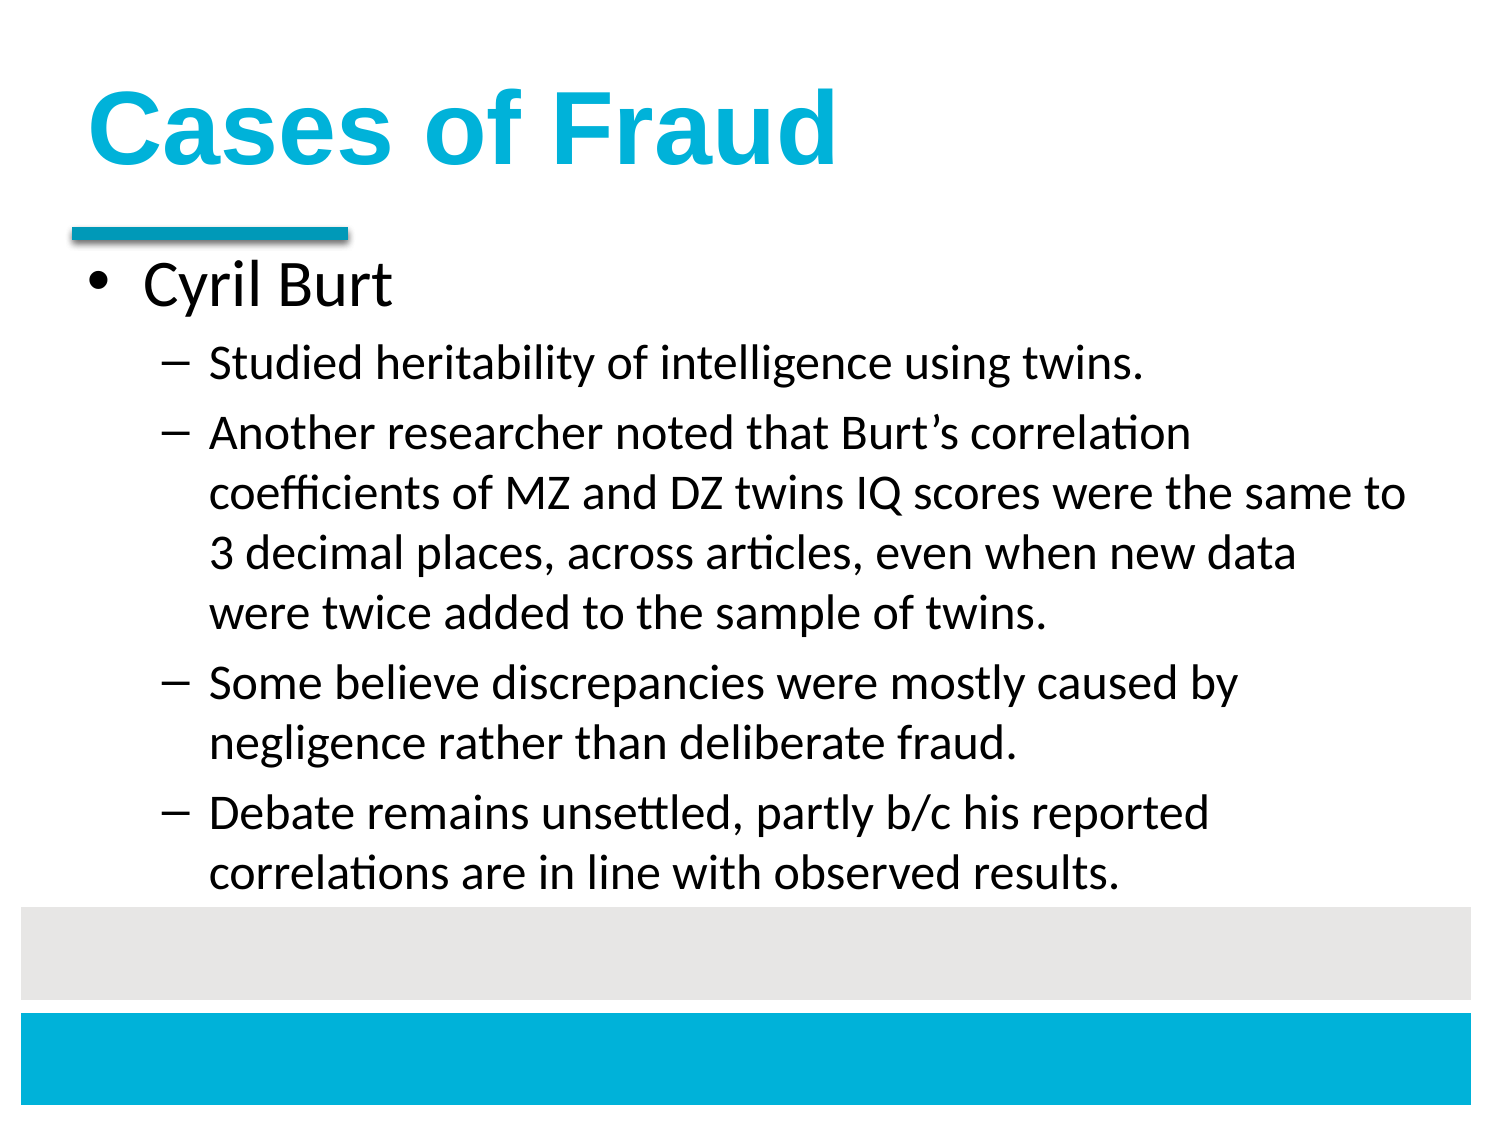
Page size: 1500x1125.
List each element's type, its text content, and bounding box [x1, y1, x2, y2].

title Cases of Fraud [72, 29, 1423, 218]
list Cyril Burt Studied heritability of intelligence using twins. Another researcher noted that Burt’s correlation coefficients of MZ and DZ twins IQ scores were the same to 3 decimal places, across articles, even when new data were twice added to the sample of twins. Some believe discrepancies were mostly caused by negligence rather than deliberate fraud. Debate remains unsettled, partly b/c his reported correlations are in line with observed results. [72, 232, 1423, 906]
